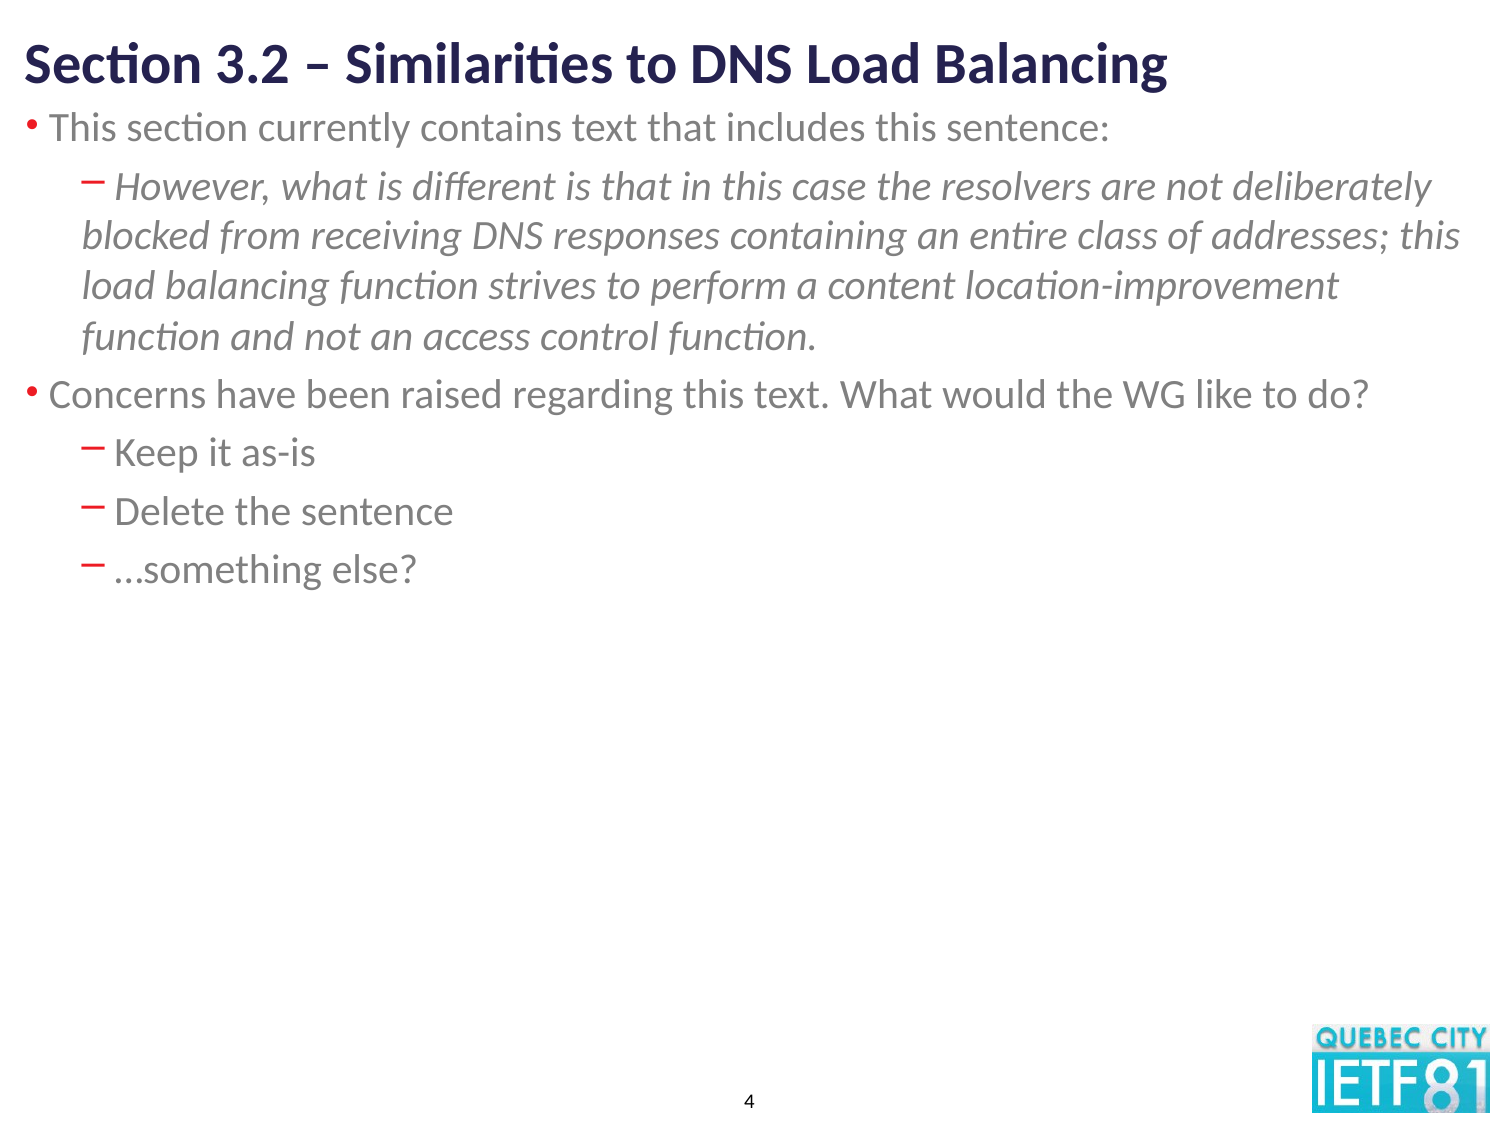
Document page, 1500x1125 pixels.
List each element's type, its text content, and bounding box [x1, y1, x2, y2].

title Section 3.2 – Similarities to DNS Load Balancing [24, 24, 1476, 99]
picture [1312, 1024, 1490, 1113]
list This section currently contains text that includes this sentence: However, what is different is that in this case the resolvers are not deliberately blocked from receiving DNS responses containing an entire class of addresses; this load balancing function strives to perform a content location-improvement function and not an access control function. Concerns have been raised regarding this text. What would the WG like to do? Keep it as-is Delete the sentence …something else? [24, 99, 1476, 1051]
slide_number 4 [724, 1087, 774, 1125]
